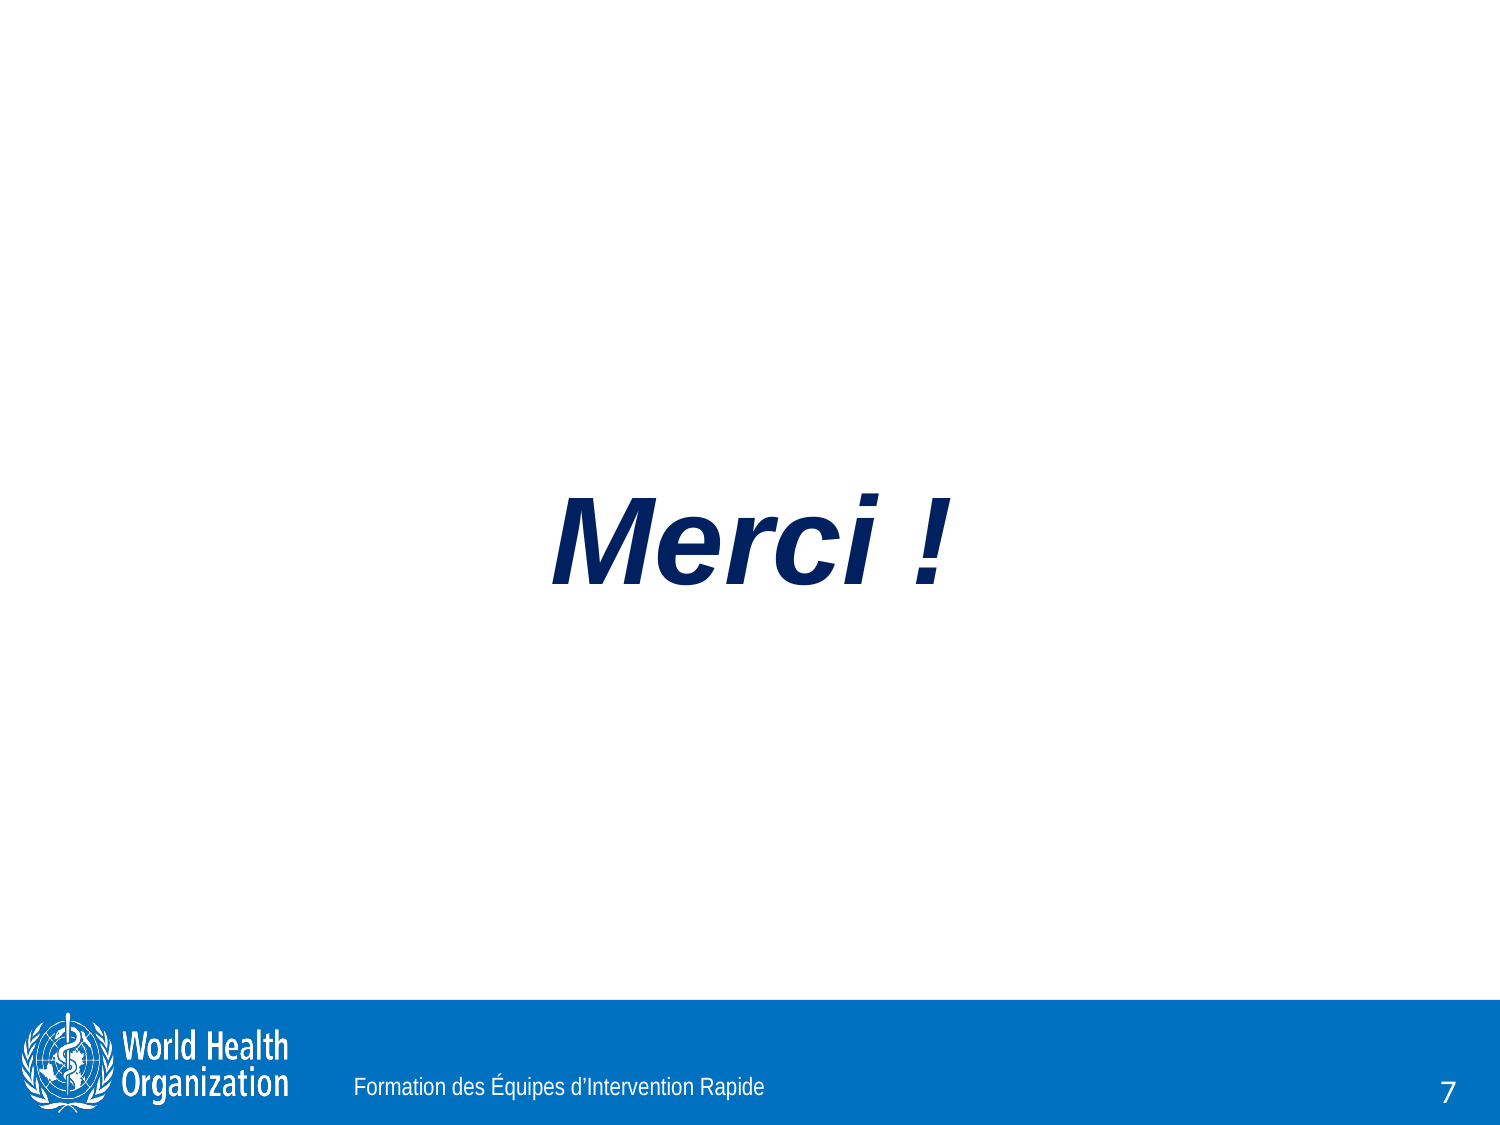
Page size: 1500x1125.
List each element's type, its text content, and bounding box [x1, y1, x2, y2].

picture [21, 1012, 288, 1113]
title Merci ! [76, 440, 1427, 628]
